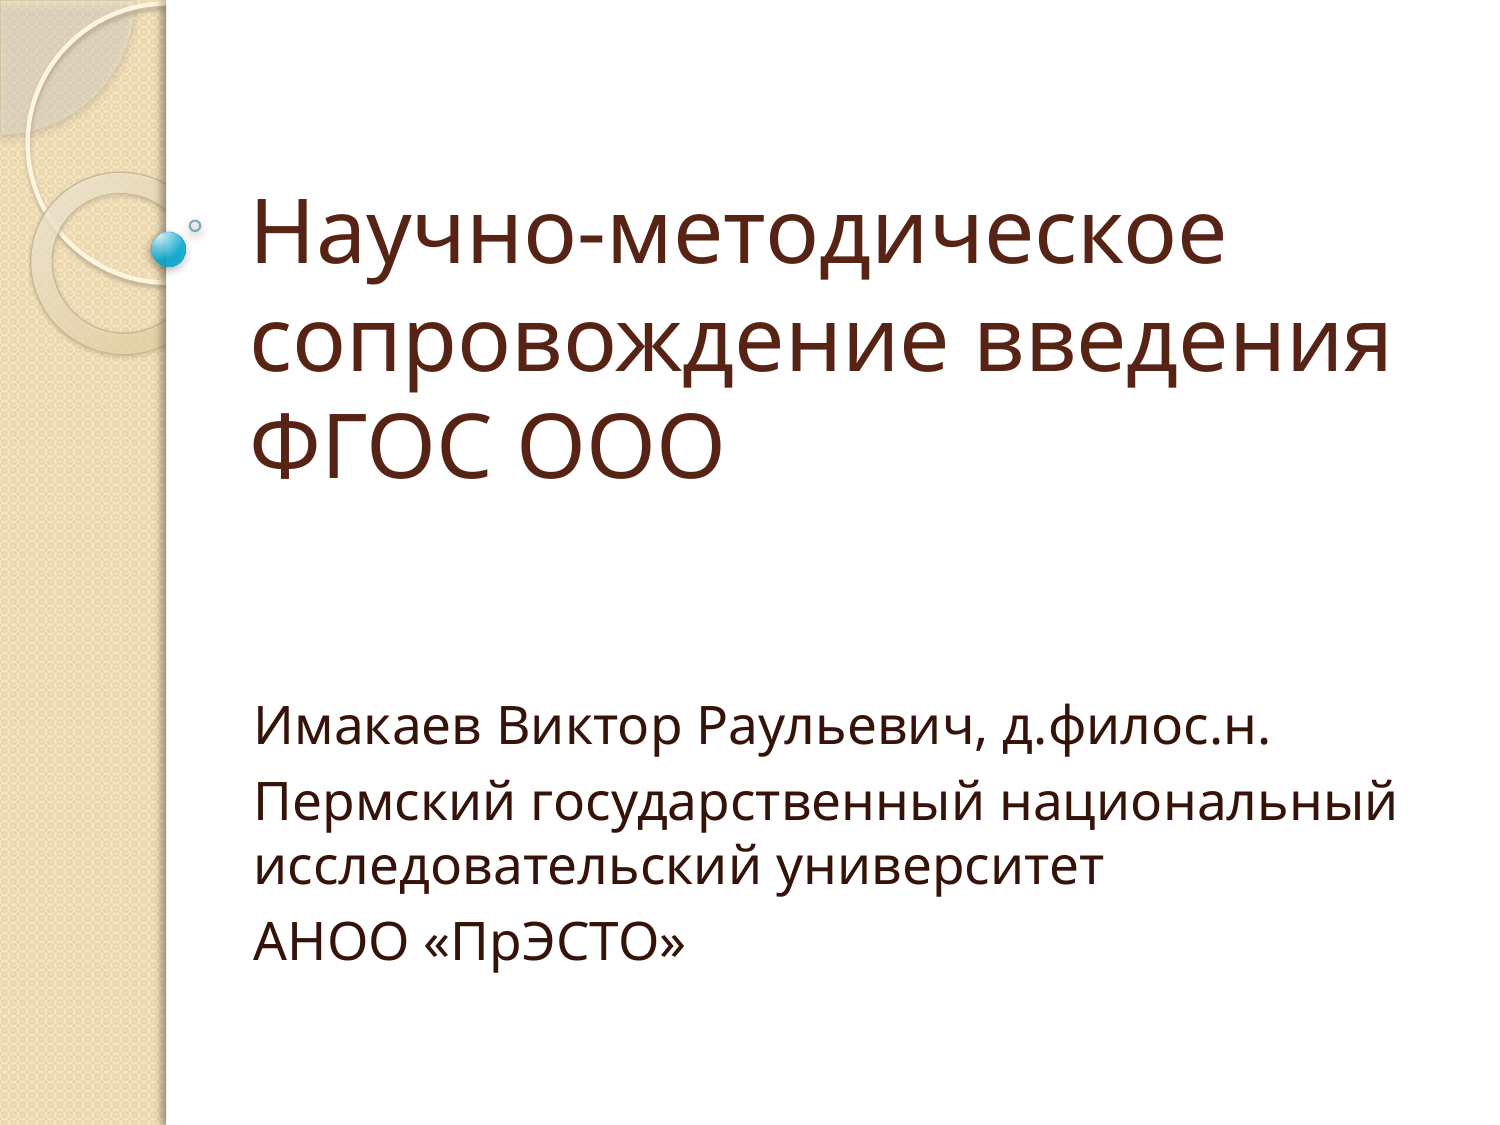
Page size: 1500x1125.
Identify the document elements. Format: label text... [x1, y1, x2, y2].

title Научно-методическое сопровождение введения ФГОС ООО [234, 128, 1450, 504]
subtitle Имакаев Виктор Раульевич, д.филос.н. Пермский государственный национальный исследовательский университет АНОО «ПрЭСТО» [234, 691, 1450, 979]
